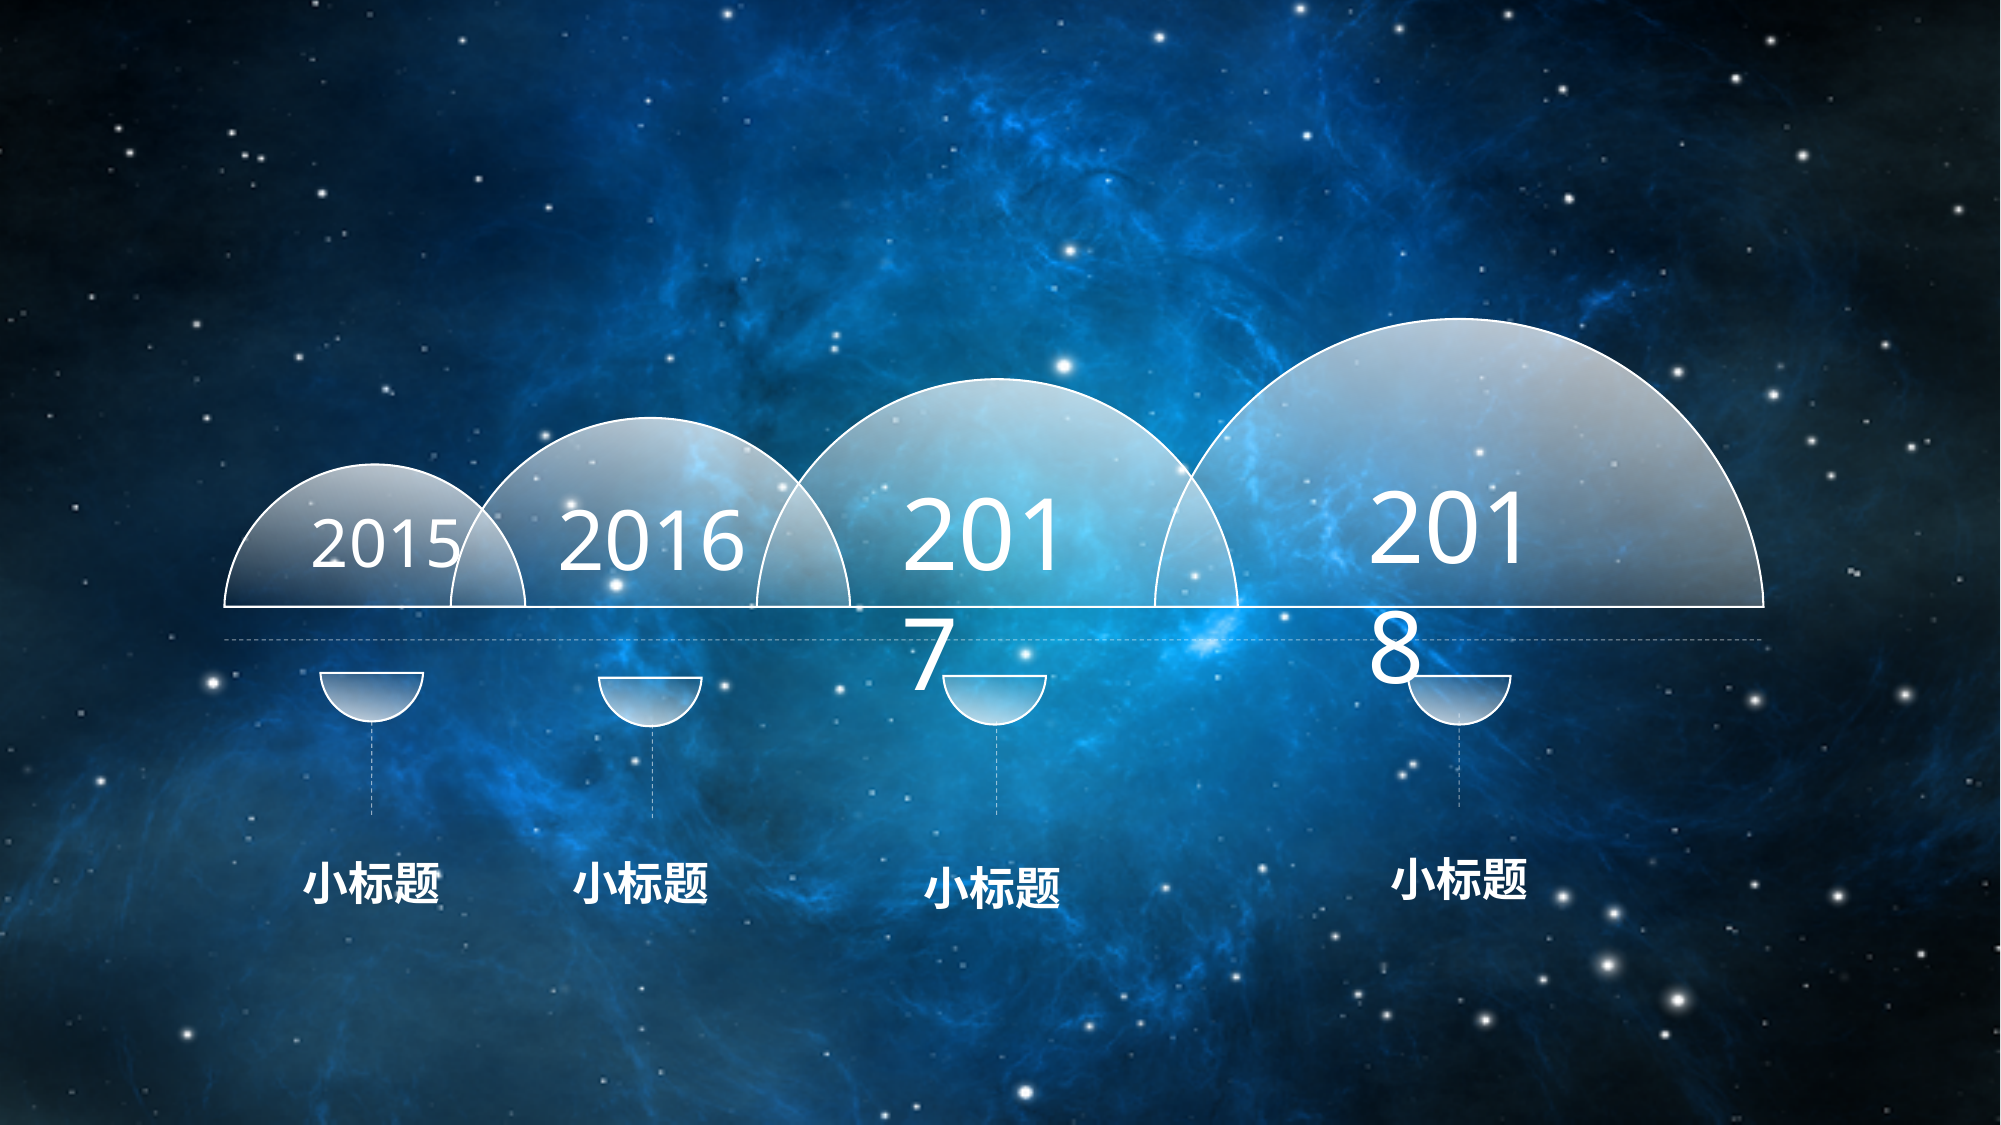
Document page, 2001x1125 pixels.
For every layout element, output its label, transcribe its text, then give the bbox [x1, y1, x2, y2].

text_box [450, 417, 756, 607]
text_box [319, 671, 425, 723]
text_box 小标题 [265, 848, 478, 917]
text_box 小标题 [534, 848, 747, 917]
picture [0, 0, 2001, 1125]
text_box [1154, 318, 1764, 607]
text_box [224, 464, 450, 607]
text_box [1406, 674, 1512, 726]
text_box [597, 676, 703, 728]
text_box 小标题 [886, 852, 1099, 921]
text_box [756, 379, 1154, 607]
text_box 小标题 [1353, 844, 1566, 913]
text_box [942, 674, 1048, 726]
